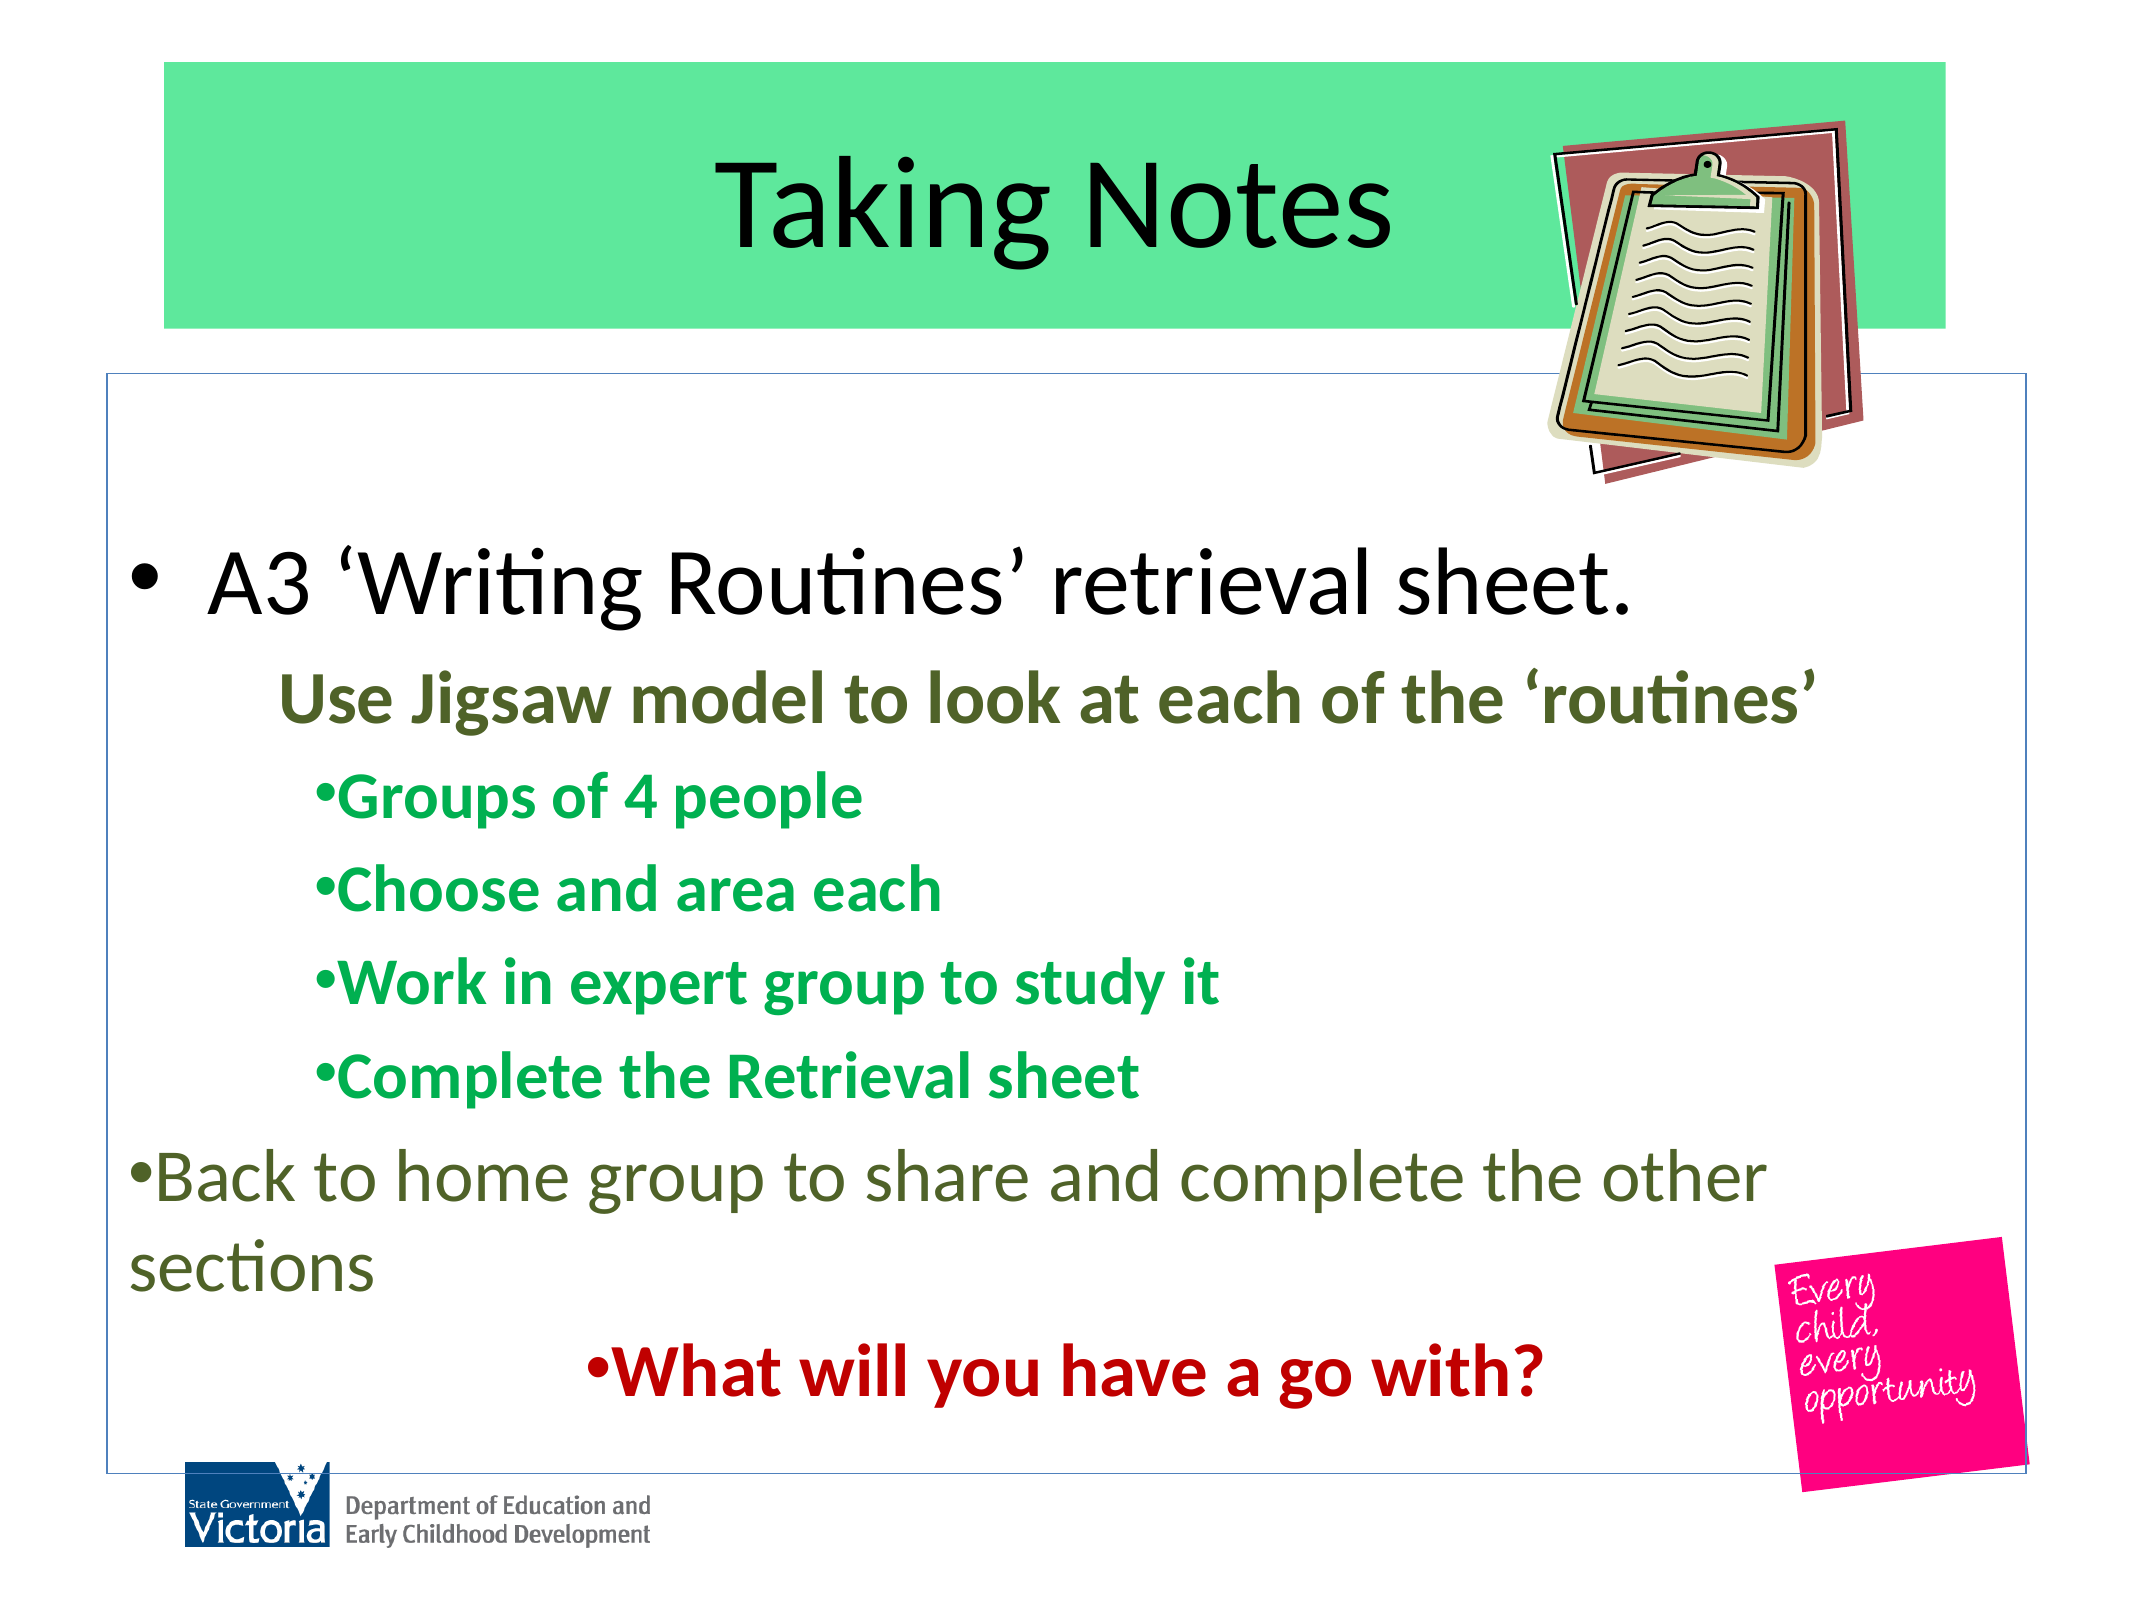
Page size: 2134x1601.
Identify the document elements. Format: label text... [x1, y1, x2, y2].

list A3 ‘Writing Routines’ retrieval sheet. Use Jigsaw model to look at each of the ‘routines’ Groups of 4 people Choose and area each Work in expert group to study it Complete the Retrieval sheet Back to home group to share and complete the other sections What will you have a go with? [106, 373, 2027, 1474]
picture [1546, 120, 1864, 485]
picture [185, 1474, 650, 1548]
picture [1800, 1474, 1955, 1493]
title Taking Notes [163, 61, 1946, 329]
